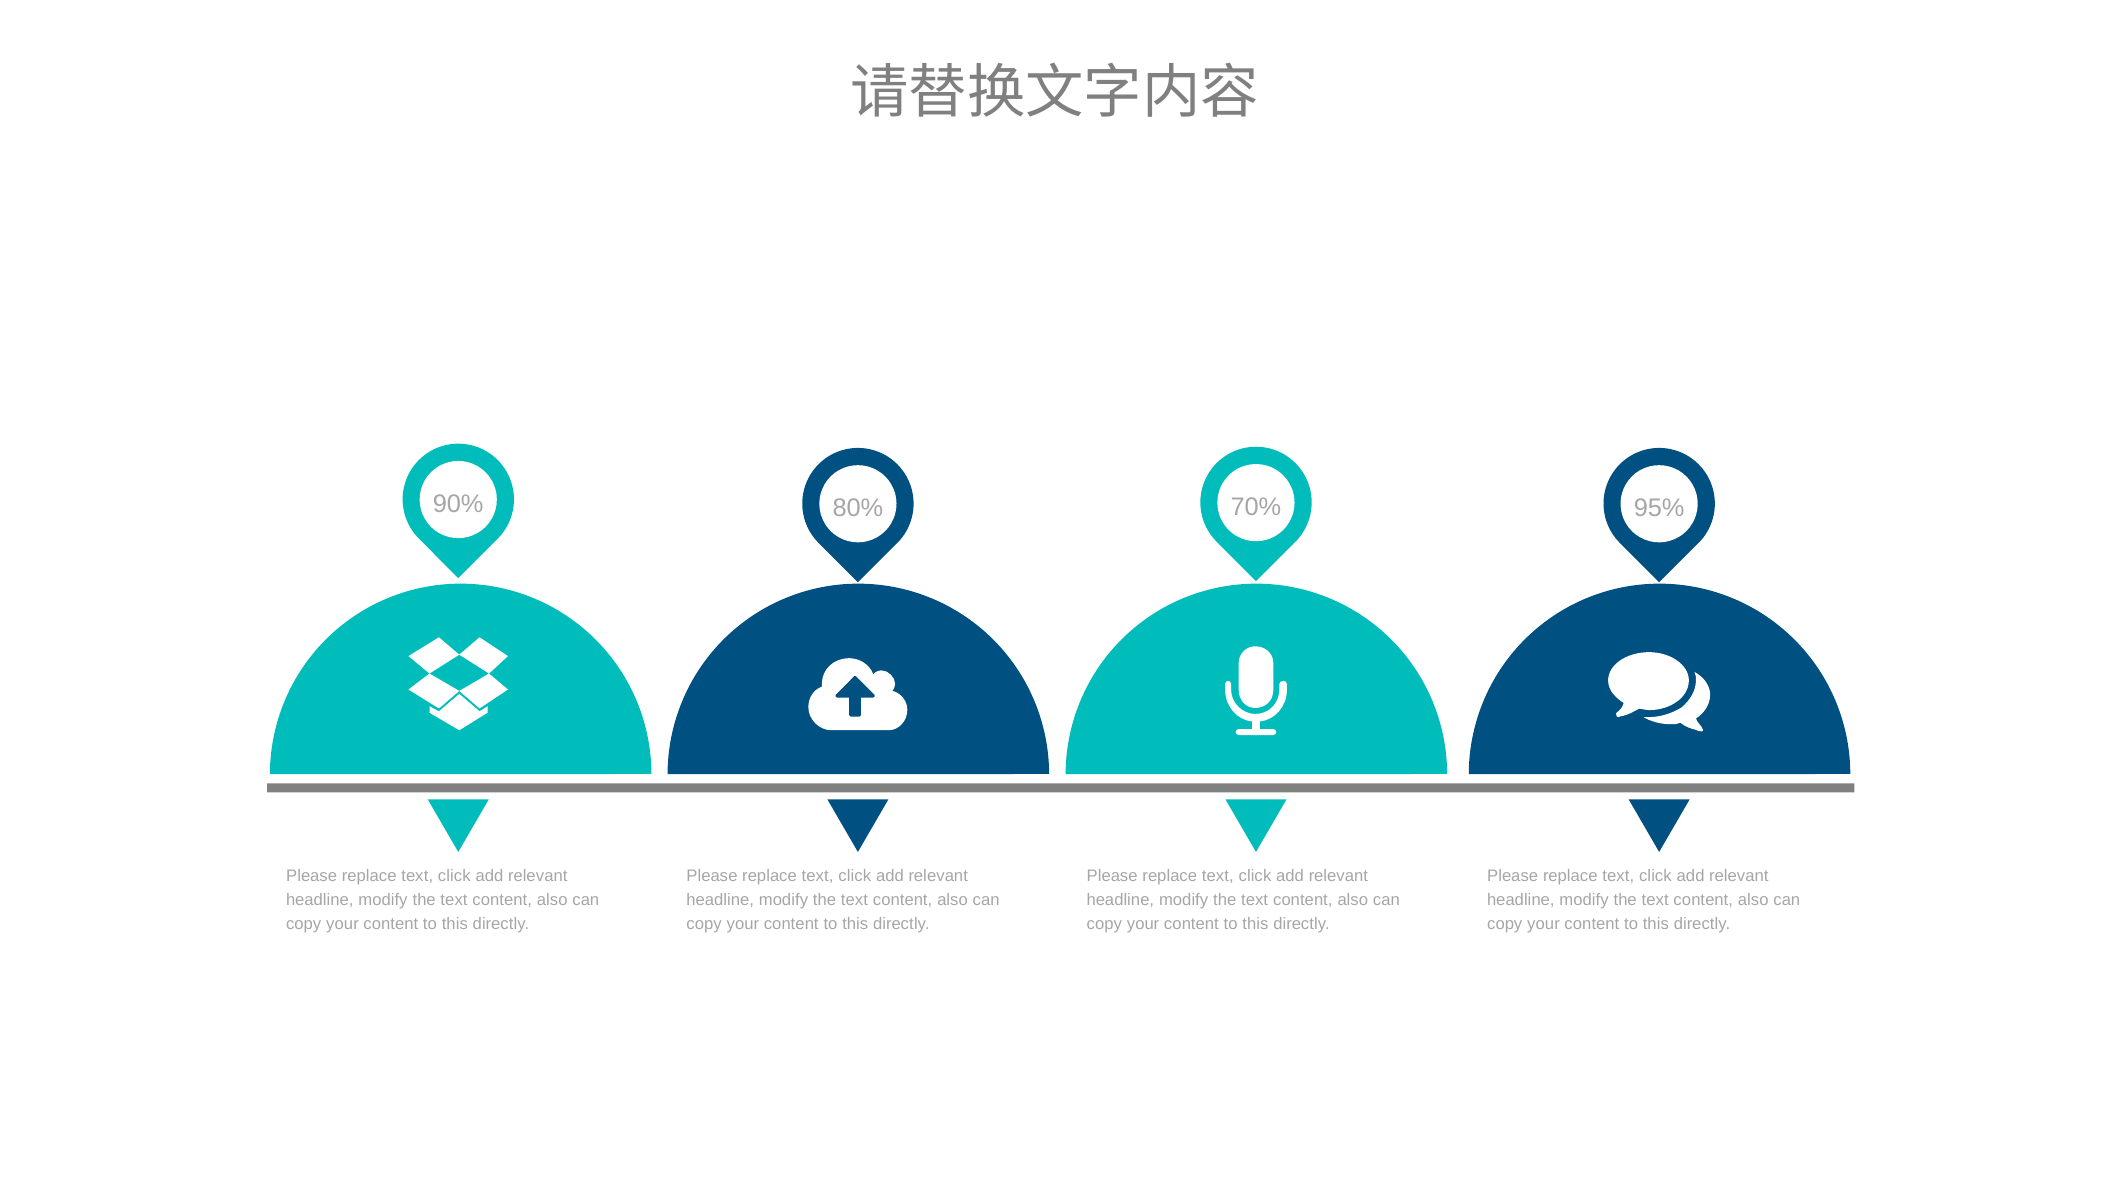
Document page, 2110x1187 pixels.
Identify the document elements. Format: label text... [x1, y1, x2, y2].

text_box [268, 582, 653, 776]
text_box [1200, 446, 1312, 558]
text_box [808, 658, 908, 731]
text_box [408, 637, 508, 731]
text_box [1225, 680, 1287, 736]
text_box Please replace text, click add relevant headline, modify the text content, also can copy your content to this directly. [1487, 861, 1832, 933]
text_box [266, 782, 1855, 793]
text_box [802, 447, 914, 560]
text_box [666, 582, 1051, 776]
text_box [1643, 671, 1711, 732]
text_box 请替换文字内容 [820, 32, 1289, 124]
text_box Please replace text, click add relevant headline, modify the text content, also can copy your content to this directly. [1086, 861, 1431, 933]
text_box [425, 798, 491, 854]
text_box Please replace text, click add relevant headline, modify the text content, also can copy your content to this directly. [686, 861, 1031, 933]
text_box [402, 443, 514, 555]
text_box [1223, 798, 1289, 854]
text_box [825, 798, 891, 854]
text_box [1467, 582, 1852, 776]
text_box [1608, 652, 1689, 718]
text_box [1603, 447, 1715, 560]
text_box [1626, 798, 1692, 854]
text_box Please replace text, click add relevant headline, modify the text content, also can copy your content to this directly. [286, 861, 631, 933]
text_box [1238, 646, 1274, 708]
text_box [1064, 582, 1449, 776]
